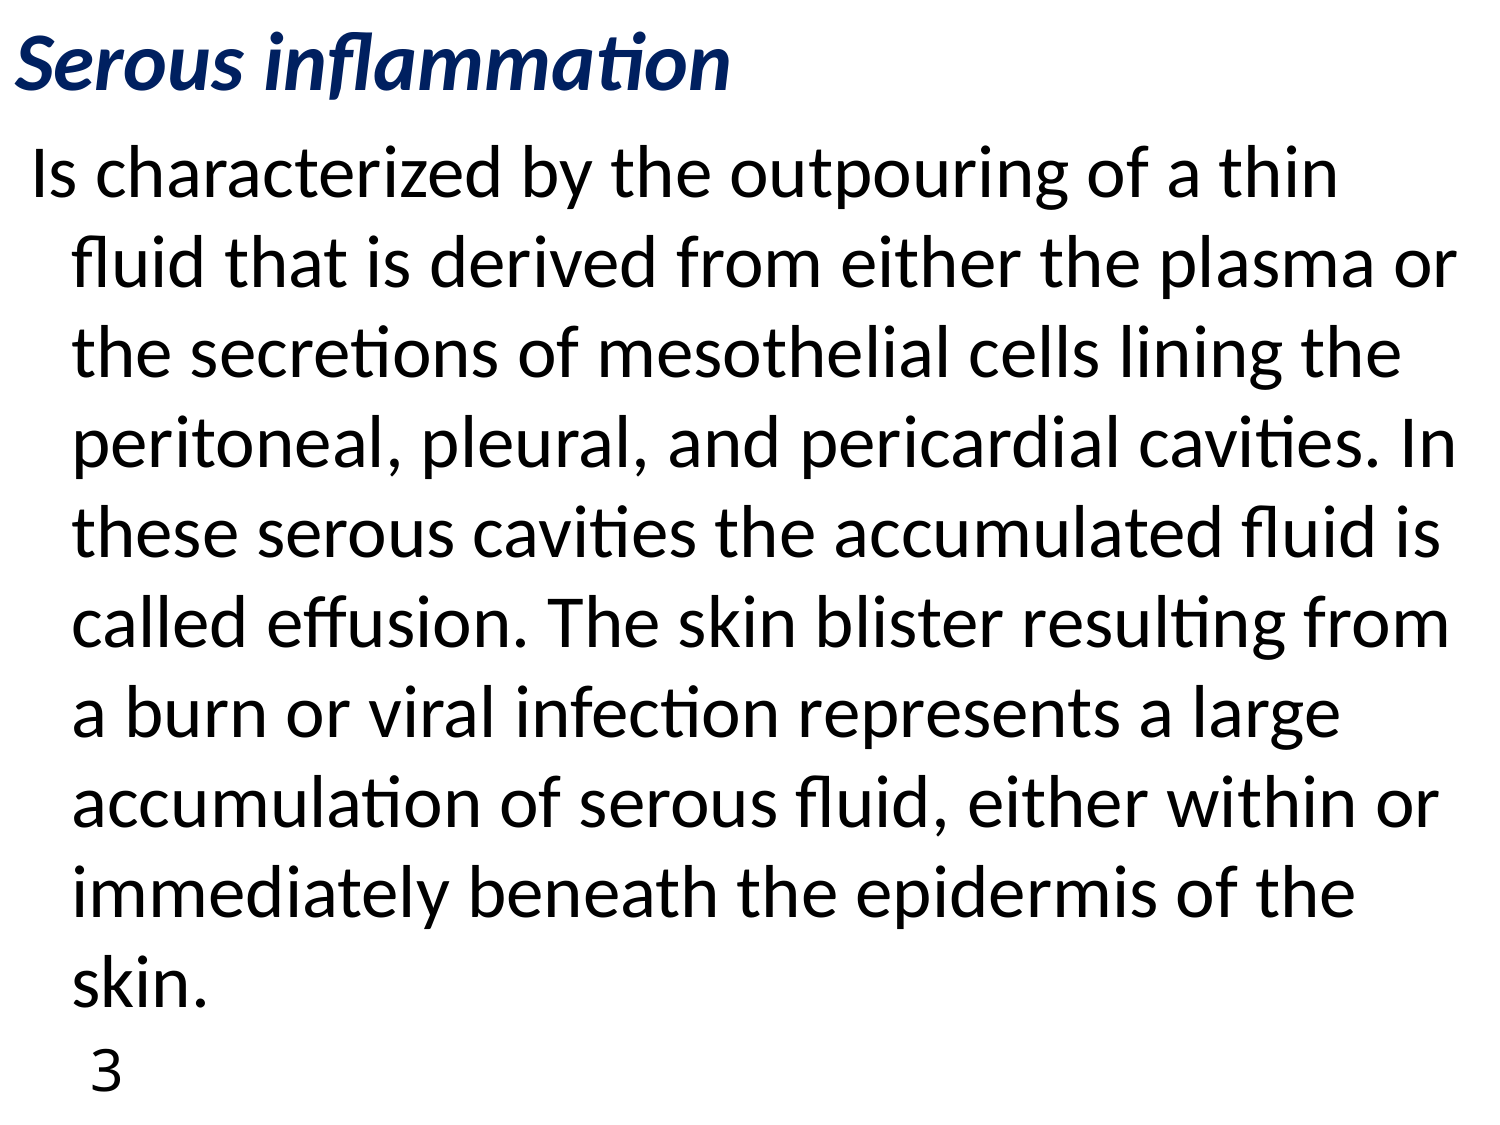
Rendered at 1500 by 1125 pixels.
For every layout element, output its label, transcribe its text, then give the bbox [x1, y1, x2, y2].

slide_number 3 [75, 1042, 425, 1103]
list Serous inflammation Is characterized by the outpouring of a thin fluid that is derived from either the plasma or the secretions of mesothelial cells lining the peritoneal, pleural, and pericardial cavities. In these serous cavities the accumulated fluid is called effusion. The skin blister resulting from a burn or viral infection represents a large accumulation of serous fluid, either within or immediately beneath the epidermis of the skin. [0, 0, 1500, 1125]
